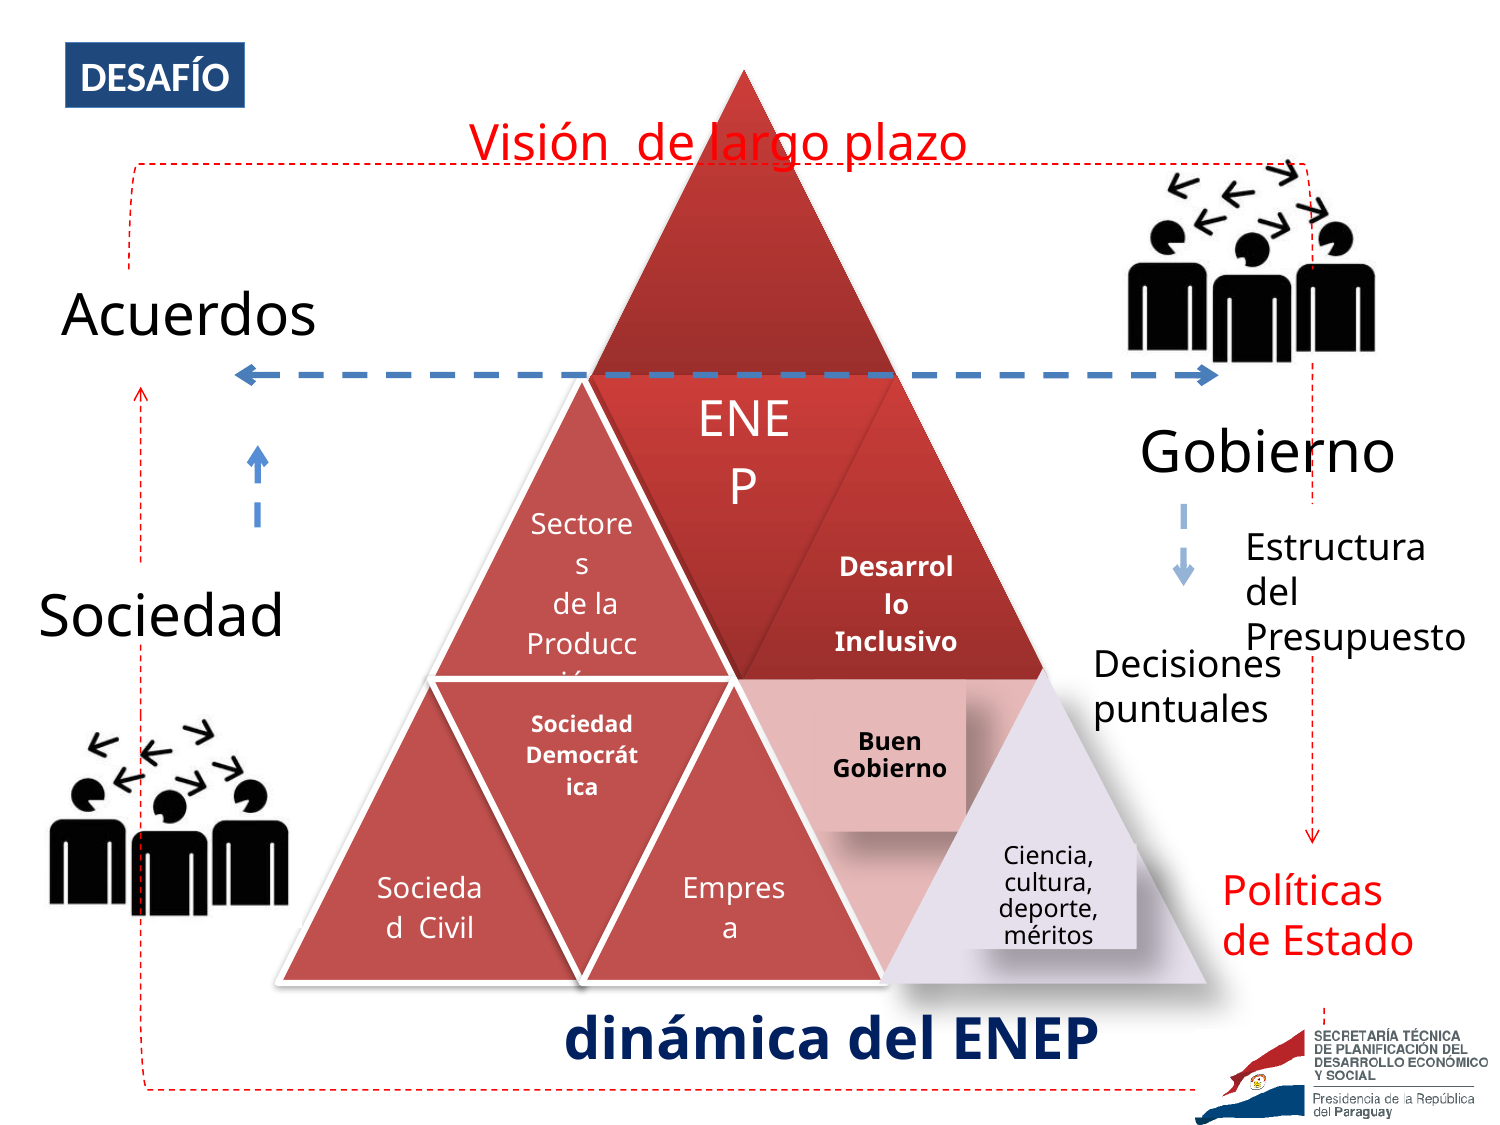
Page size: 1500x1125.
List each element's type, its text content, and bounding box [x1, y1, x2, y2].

text_box Acuerdos [46, 269, 240, 355]
text_box Decisiones puntuales [1213, 666, 1301, 738]
text_box Sociedad [23, 570, 100, 656]
picture [1195, 1028, 1489, 1125]
text_box dinámica del ENEP [304, 993, 1395, 1079]
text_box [878, 667, 1208, 984]
text_box Políticas de Estado [1213, 856, 1454, 972]
text_box DESAFÍO [65, 42, 245, 108]
text_box Gobierno [1247, 406, 1418, 492]
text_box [245, 70, 1243, 373]
picture [34, 714, 302, 929]
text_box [737, 679, 873, 984]
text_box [1064, 384, 1243, 680]
picture [1113, 154, 1389, 376]
text_box [128, 163, 240, 270]
text_box [139, 1007, 1190, 1091]
text_box Estructura del Presupuesto [1247, 515, 1500, 666]
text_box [105, 374, 1059, 984]
